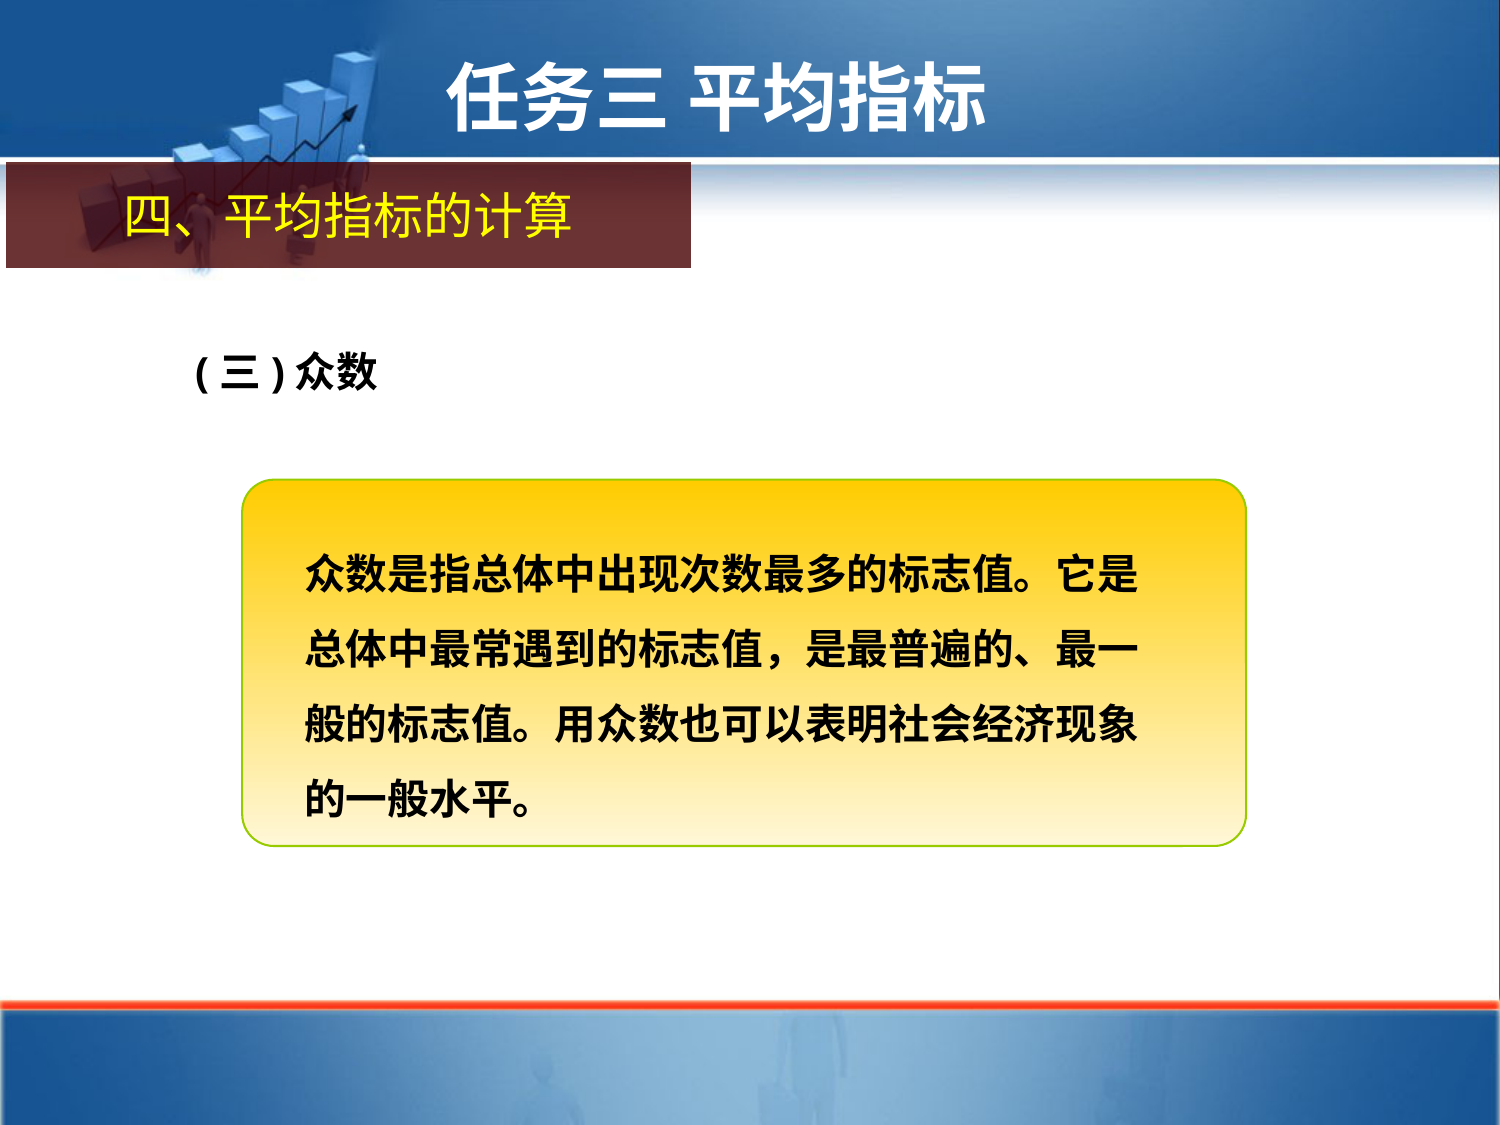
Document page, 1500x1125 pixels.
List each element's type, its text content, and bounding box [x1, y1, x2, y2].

text_box 四、平均指标的计算 [6, 162, 691, 268]
text_box 众数是指总体中出现次数最多的标志值。它是总体中最常遇到的标志值，是最普遍的、最一般的标志值。用众数也可以表明社会经济现象的一般水平。 [289, 515, 1161, 831]
text_box 任务三 平均指标 [395, 42, 1500, 148]
text_box (三)众数 [180, 338, 573, 403]
text_box [242, 479, 1247, 847]
picture [0, 0, 1500, 1125]
